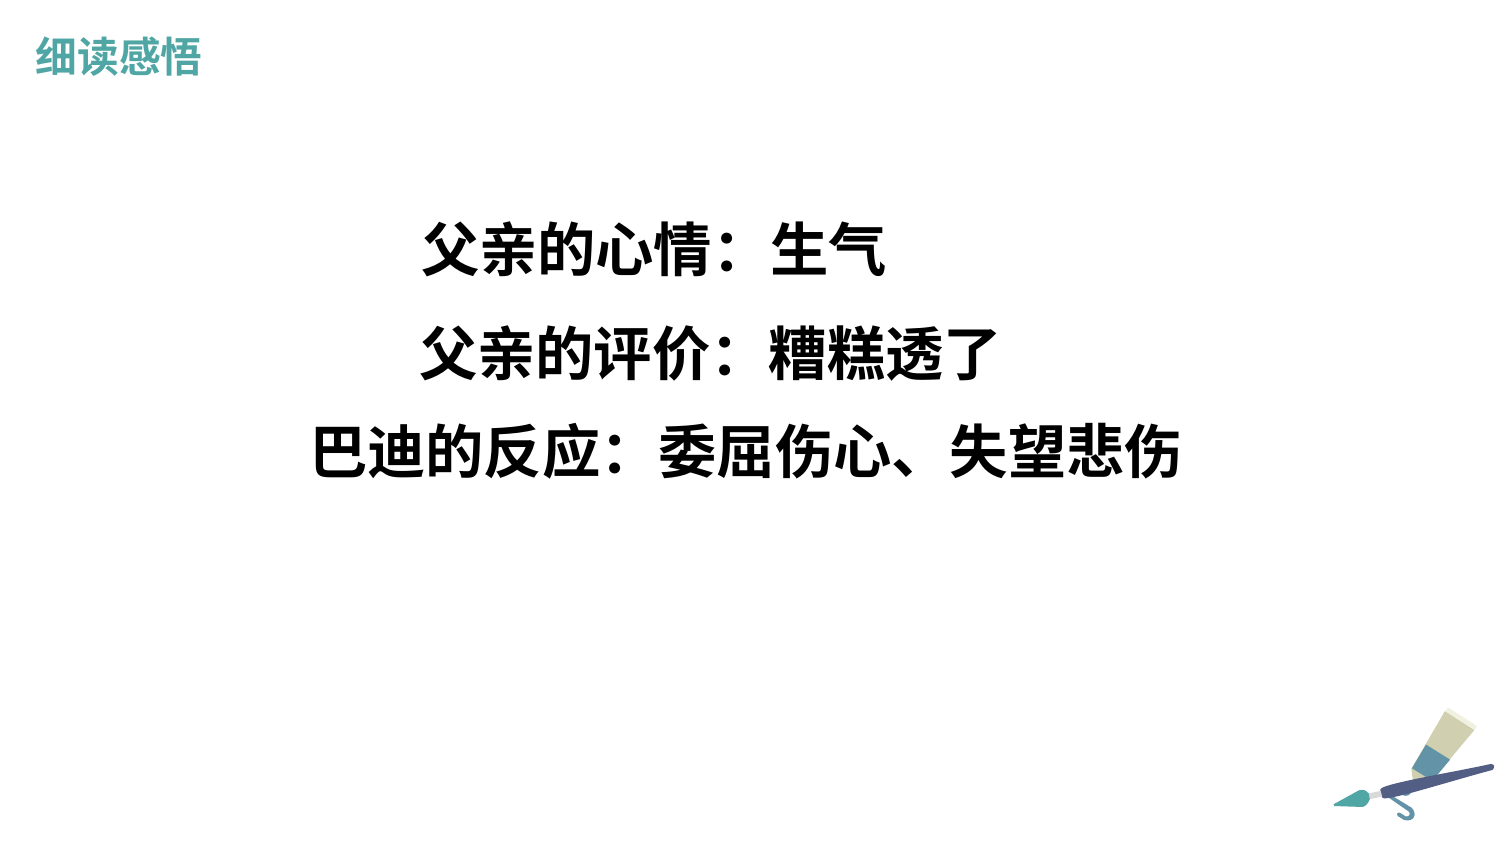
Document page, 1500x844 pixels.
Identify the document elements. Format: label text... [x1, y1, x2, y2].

text_box 巴迪的反应：委屈伤心、失望悲伤 [297, 410, 1195, 492]
text_box 父亲的心情：生气 [409, 207, 899, 289]
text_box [1358, 708, 1481, 844]
text_box 父亲的评价：糟糕透了 [408, 311, 1039, 393]
text_box 细读感悟 [24, 25, 261, 87]
